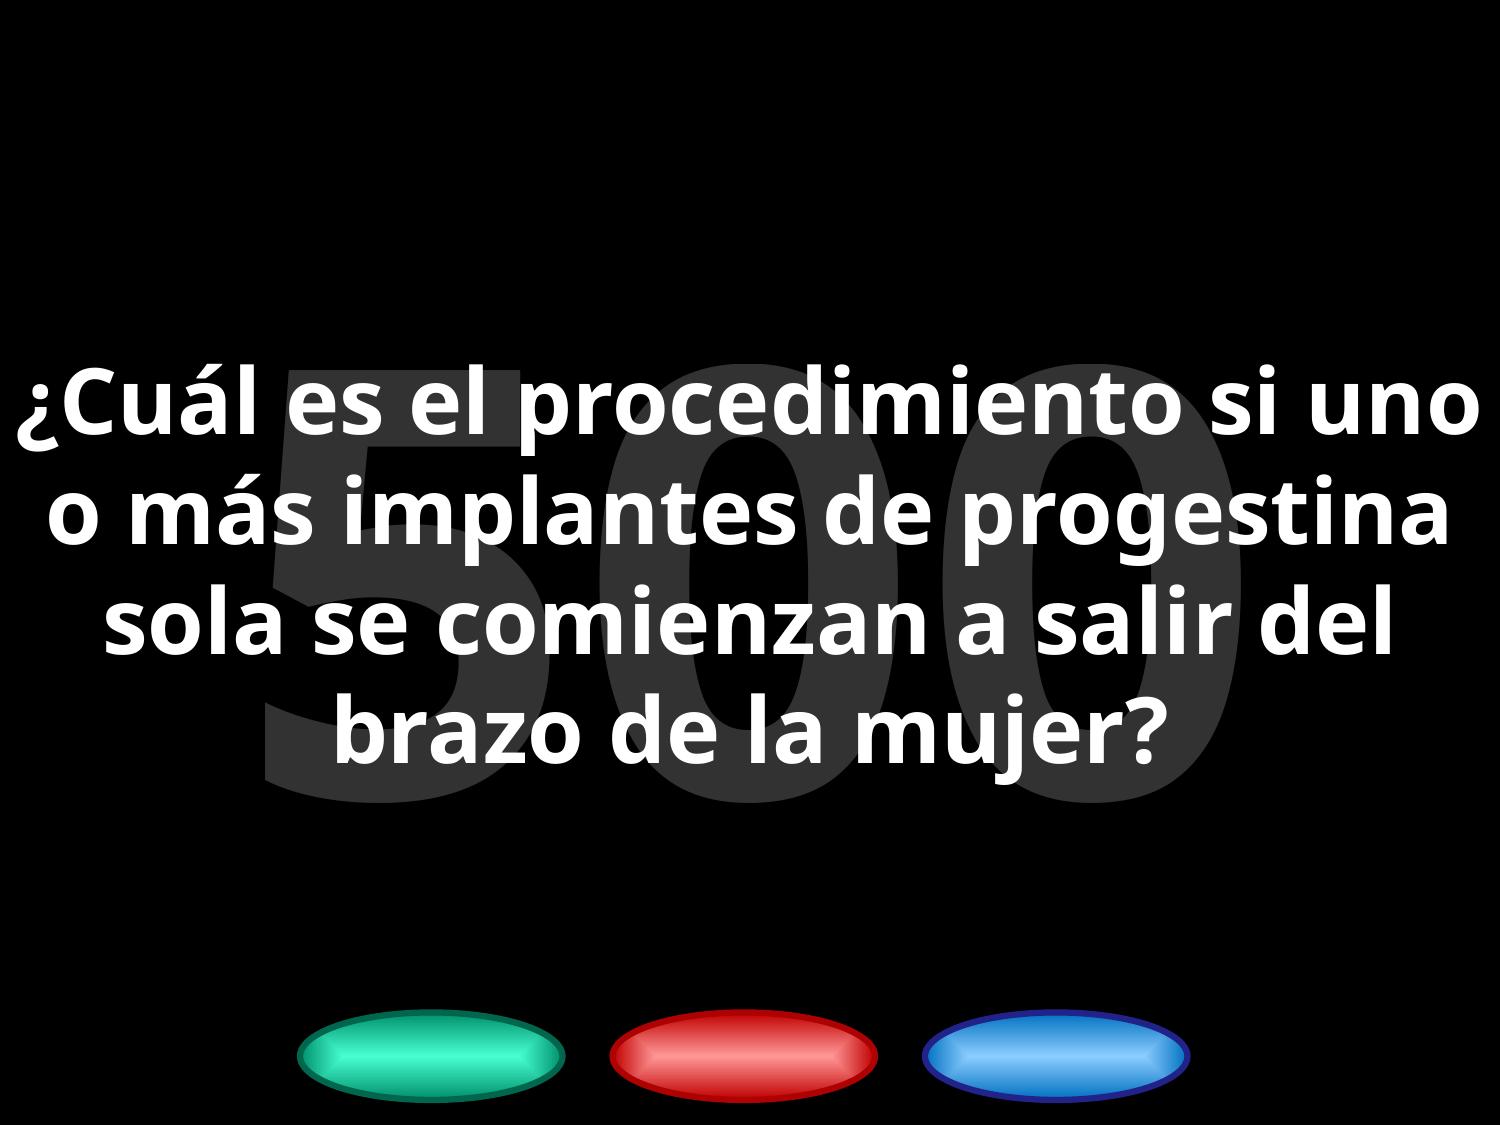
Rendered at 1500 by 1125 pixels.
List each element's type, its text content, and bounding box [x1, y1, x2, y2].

text_box [924, 1012, 1188, 1100]
text_box [612, 1012, 876, 1100]
text_box ¿Cuál es el procedimiento si uno o más implantes de progestina sola se comienzan a salir del brazo de la mujer? [0, 0, 1500, 1125]
text_box [300, 1012, 563, 1100]
